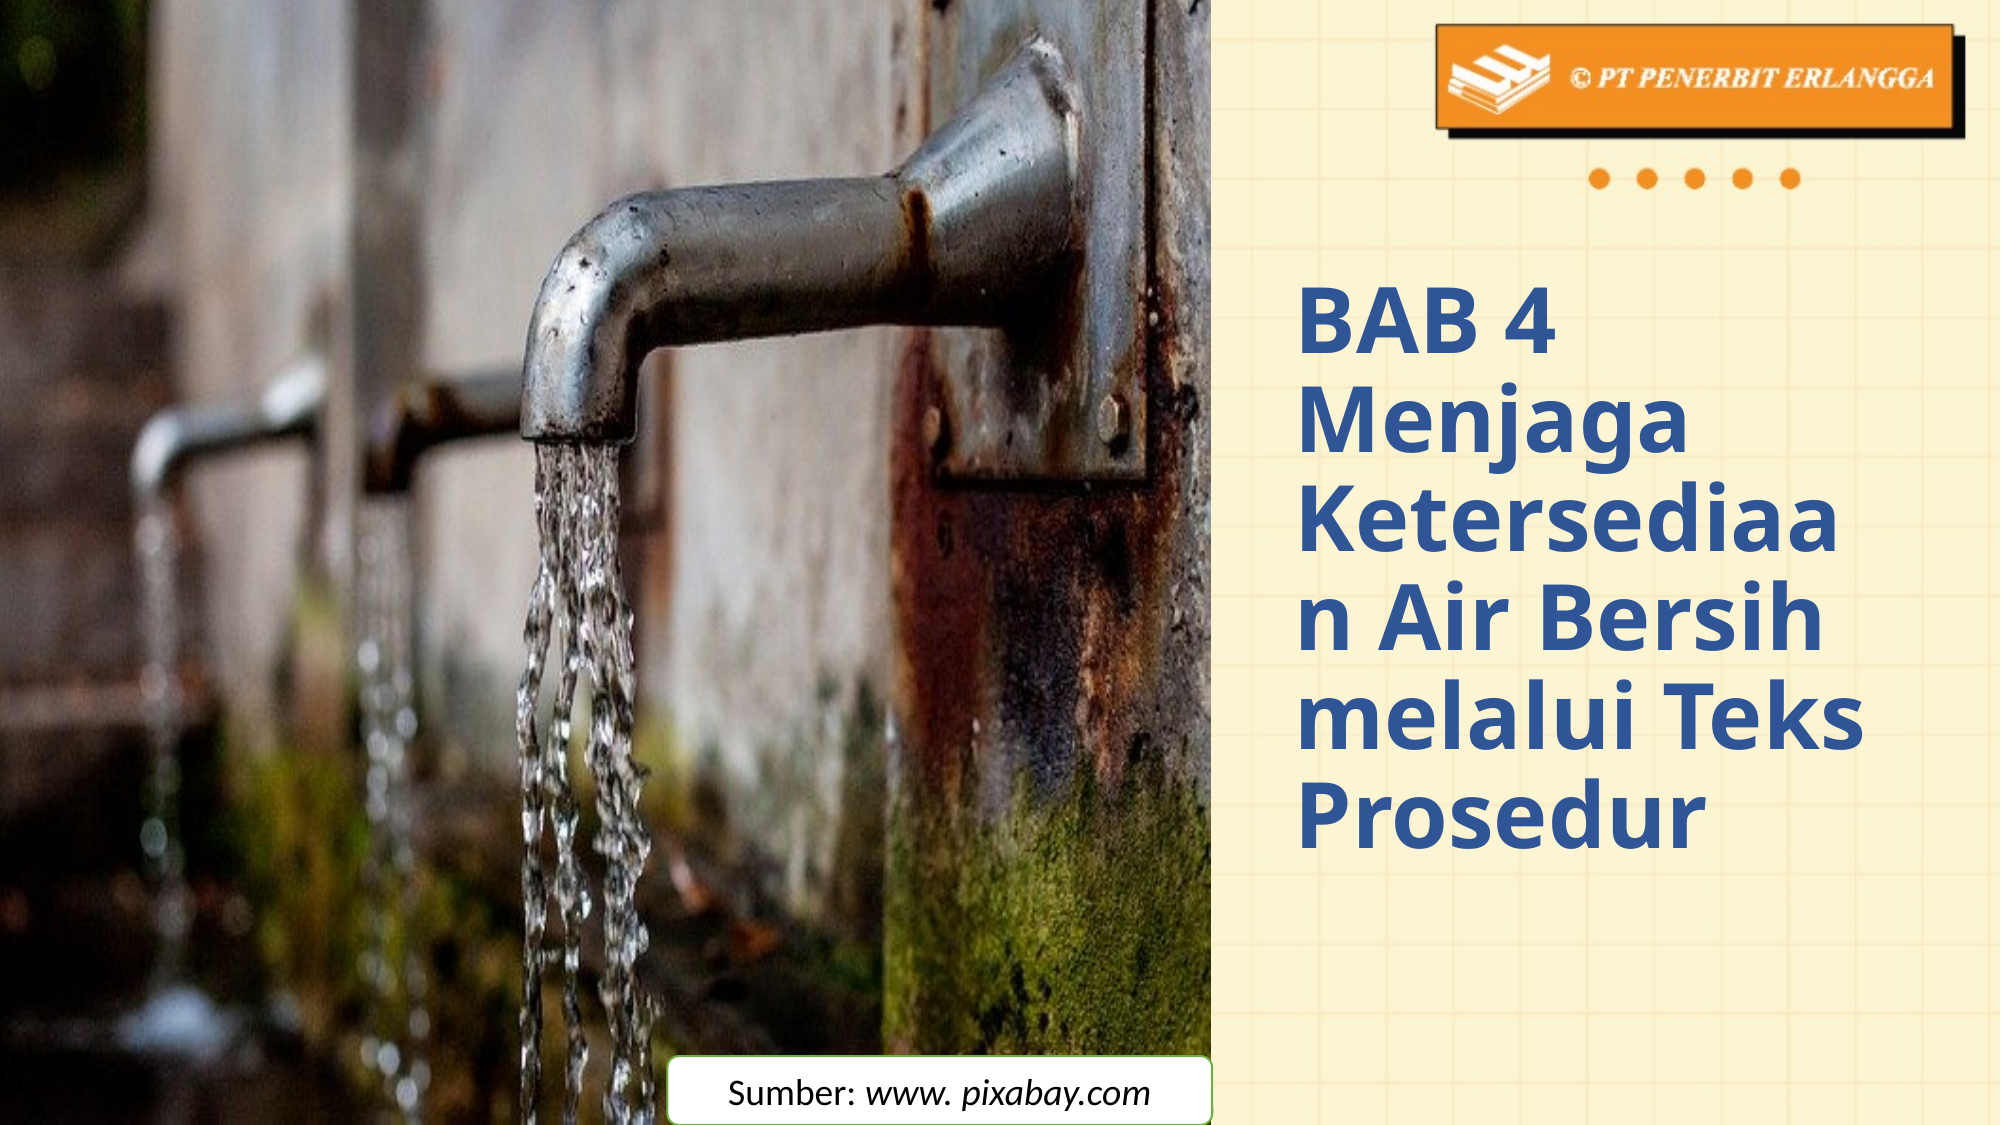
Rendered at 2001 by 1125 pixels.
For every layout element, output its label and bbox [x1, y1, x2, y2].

list [0, 0, 1211, 1125]
picture [1211, 0, 2000, 1125]
